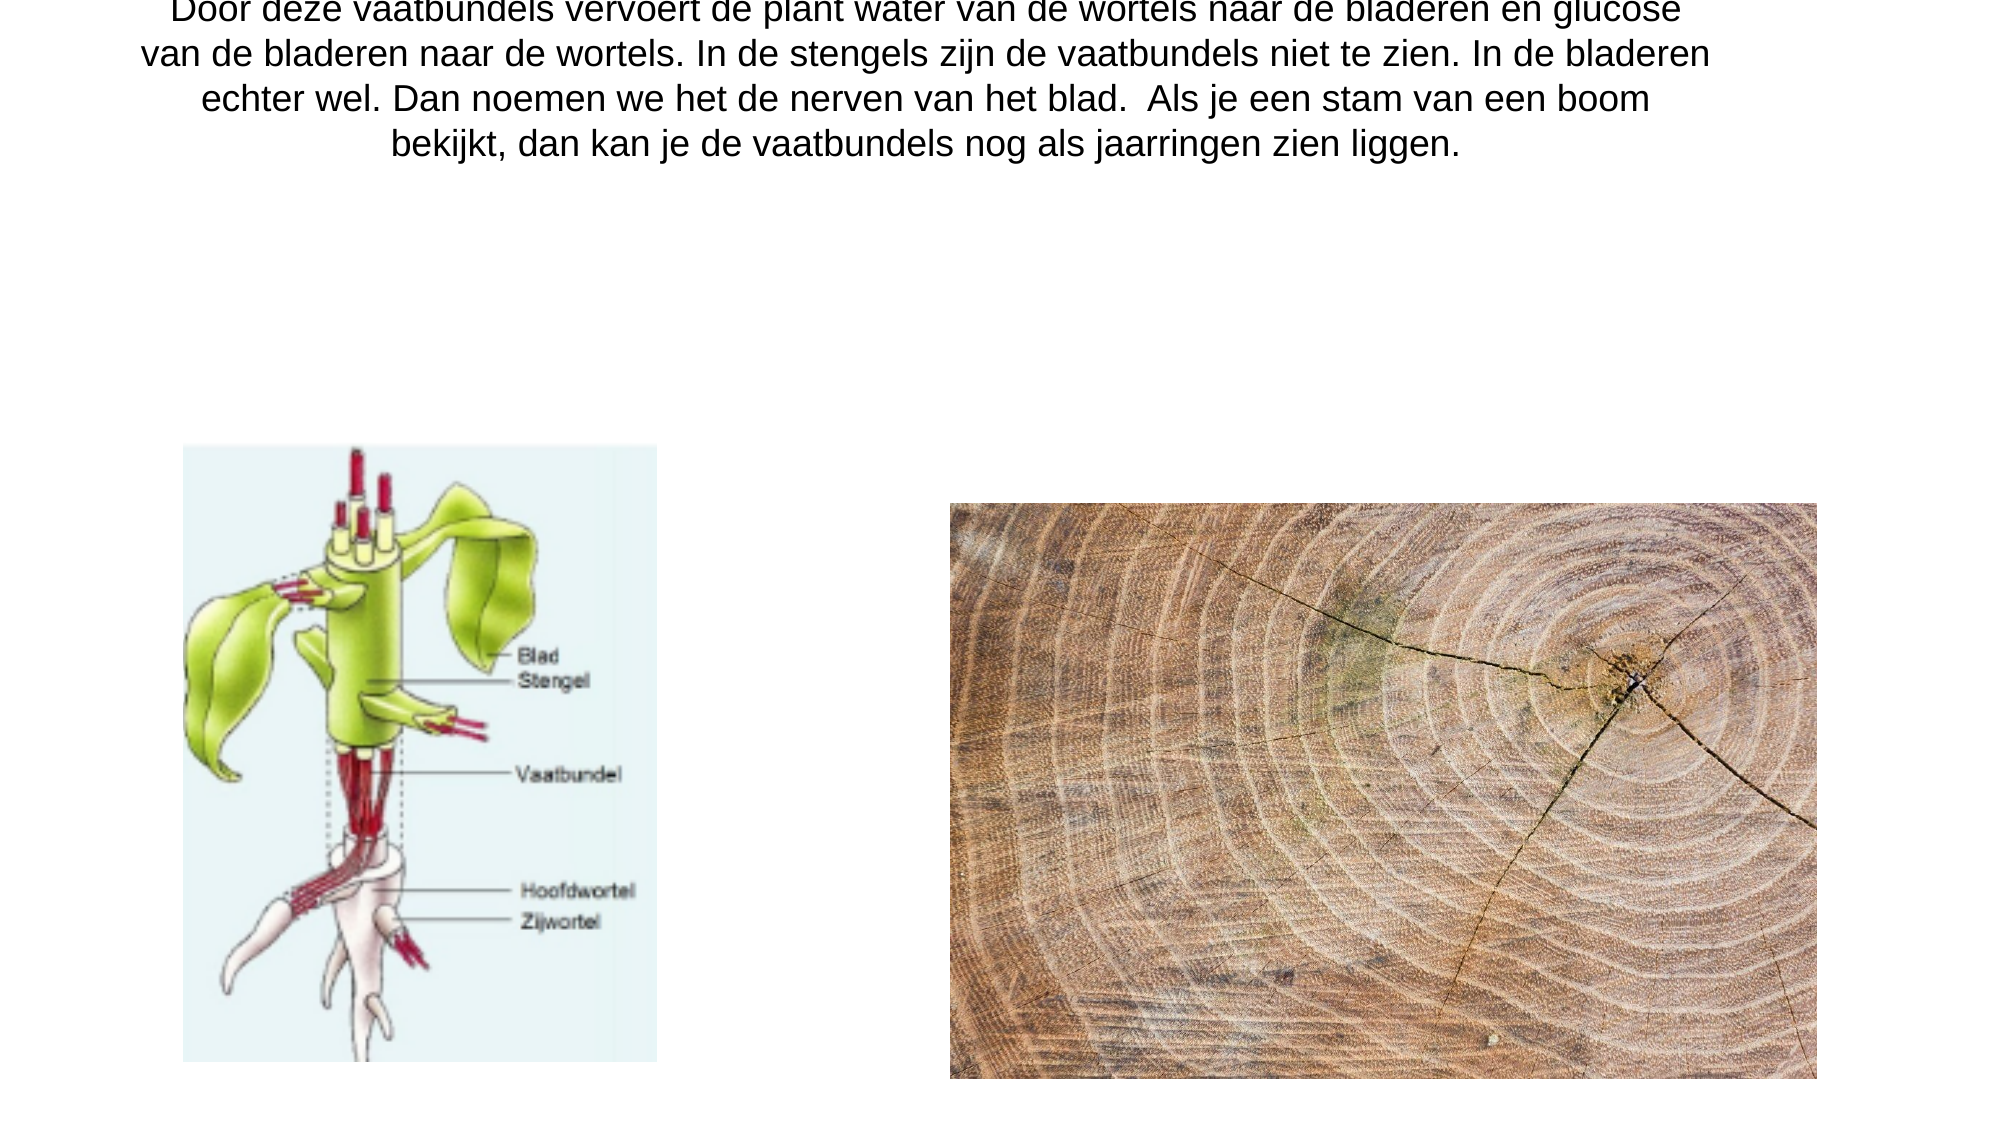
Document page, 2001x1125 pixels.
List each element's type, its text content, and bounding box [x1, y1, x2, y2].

text_box Door deze vaatbundels vervoert de plant water van de wortels naar de bladeren en glucose van de bladeren naar de wortels. In de stengels zijn de vaatbundels niet te zien. In de bladeren echter wel. Dan noemen we het de nerven van het blad. Als je een stam van een boom bekijkt, dan kan je de vaatbundels nog als jaarringen zien liggen. [124, 0, 1728, 599]
picture [949, 503, 1817, 1079]
picture [183, 442, 658, 1062]
